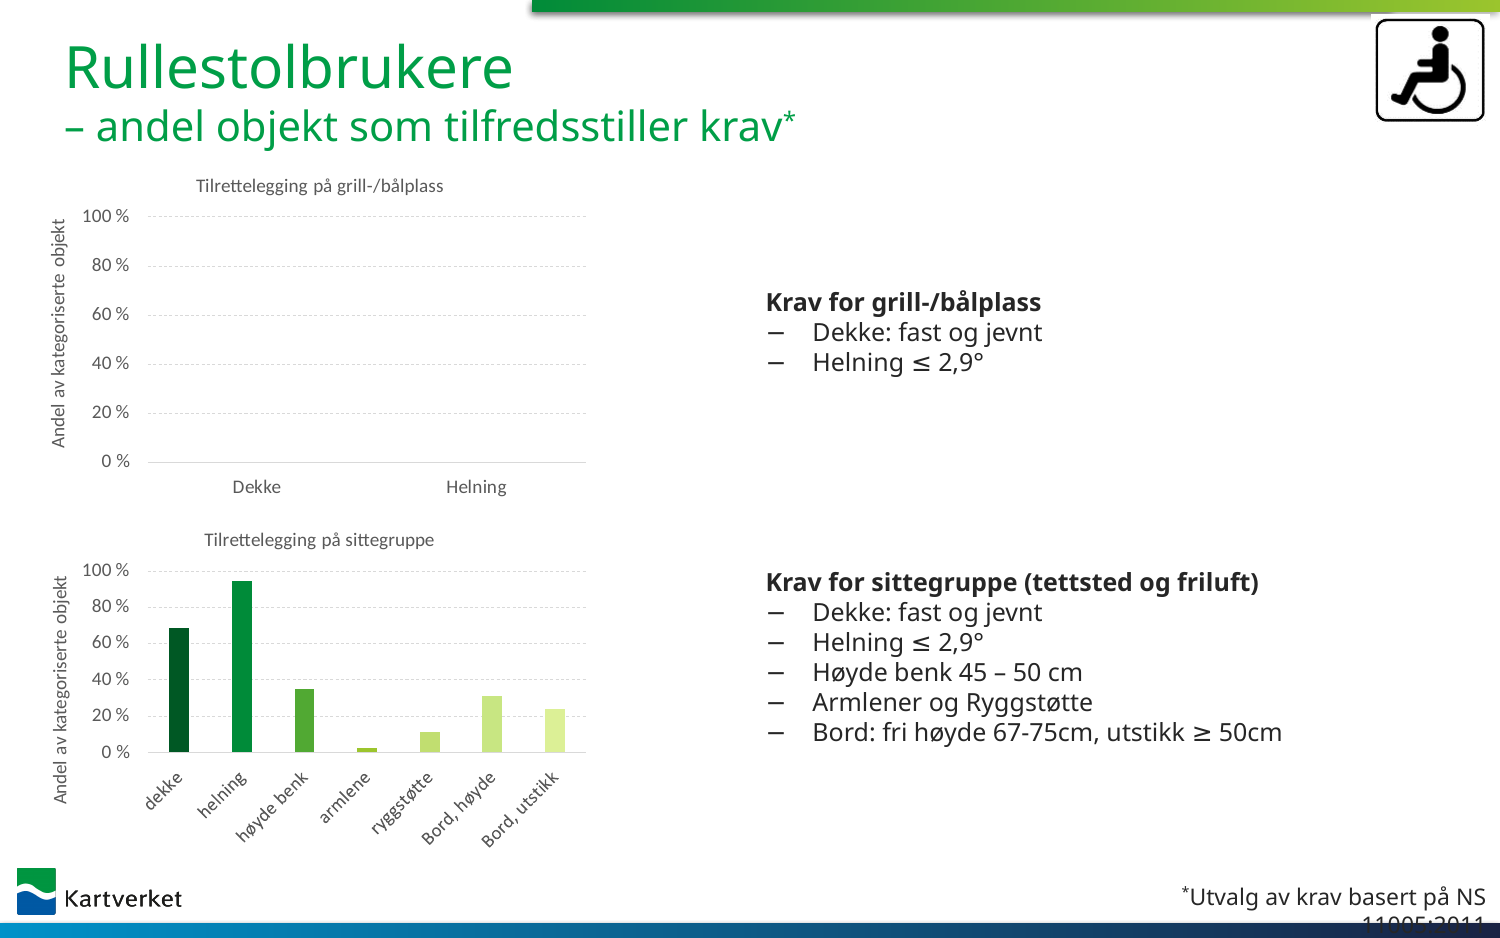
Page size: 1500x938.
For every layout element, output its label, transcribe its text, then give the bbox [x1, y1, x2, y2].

picture [1371, 13, 1491, 127]
picture [41, 166, 597, 505]
text_box Krav for sittegruppe (tettsted og friluft) Dekke: fast og jevnt Helning ≤ 2,9° Høyde benk 45 – 50 cm Armlener og Ryggstøtte Bord: fri høyde 67-75cm, utstikk ≥ 50cm [750, 559, 1500, 754]
picture [41, 520, 597, 859]
text_box Rullestolbrukere – andel objekt som tilfredsstiller krav* [49, 14, 1431, 158]
text_box Krav for grill-/bålplass Dekke: fast og jevnt Helning ≤ 2,9° [750, 279, 1452, 384]
text_box *Utvalg av krav basert på NS 11005:2011 [1068, 873, 1500, 938]
